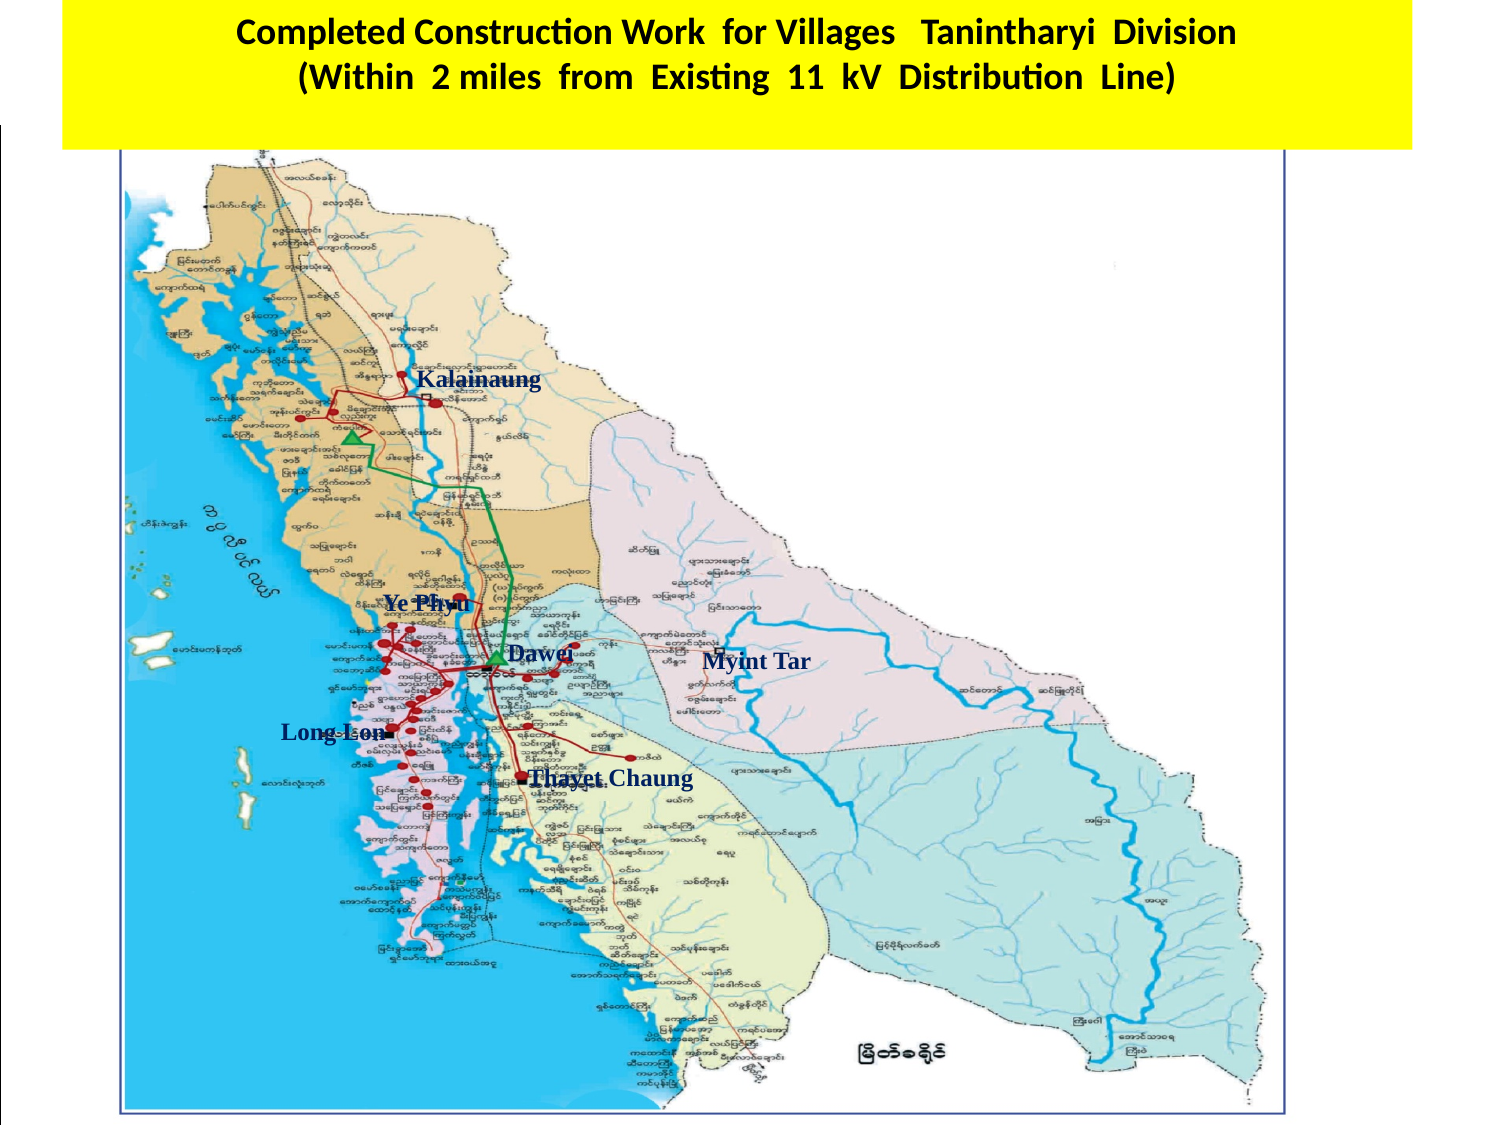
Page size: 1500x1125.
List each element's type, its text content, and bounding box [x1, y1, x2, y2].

picture [0, 124, 1500, 1125]
text_box Completed Construction Work for Villages Tanintharyi Division (Within 2 miles from Existing 11 kV Distribution Line) [62, 0, 1413, 123]
